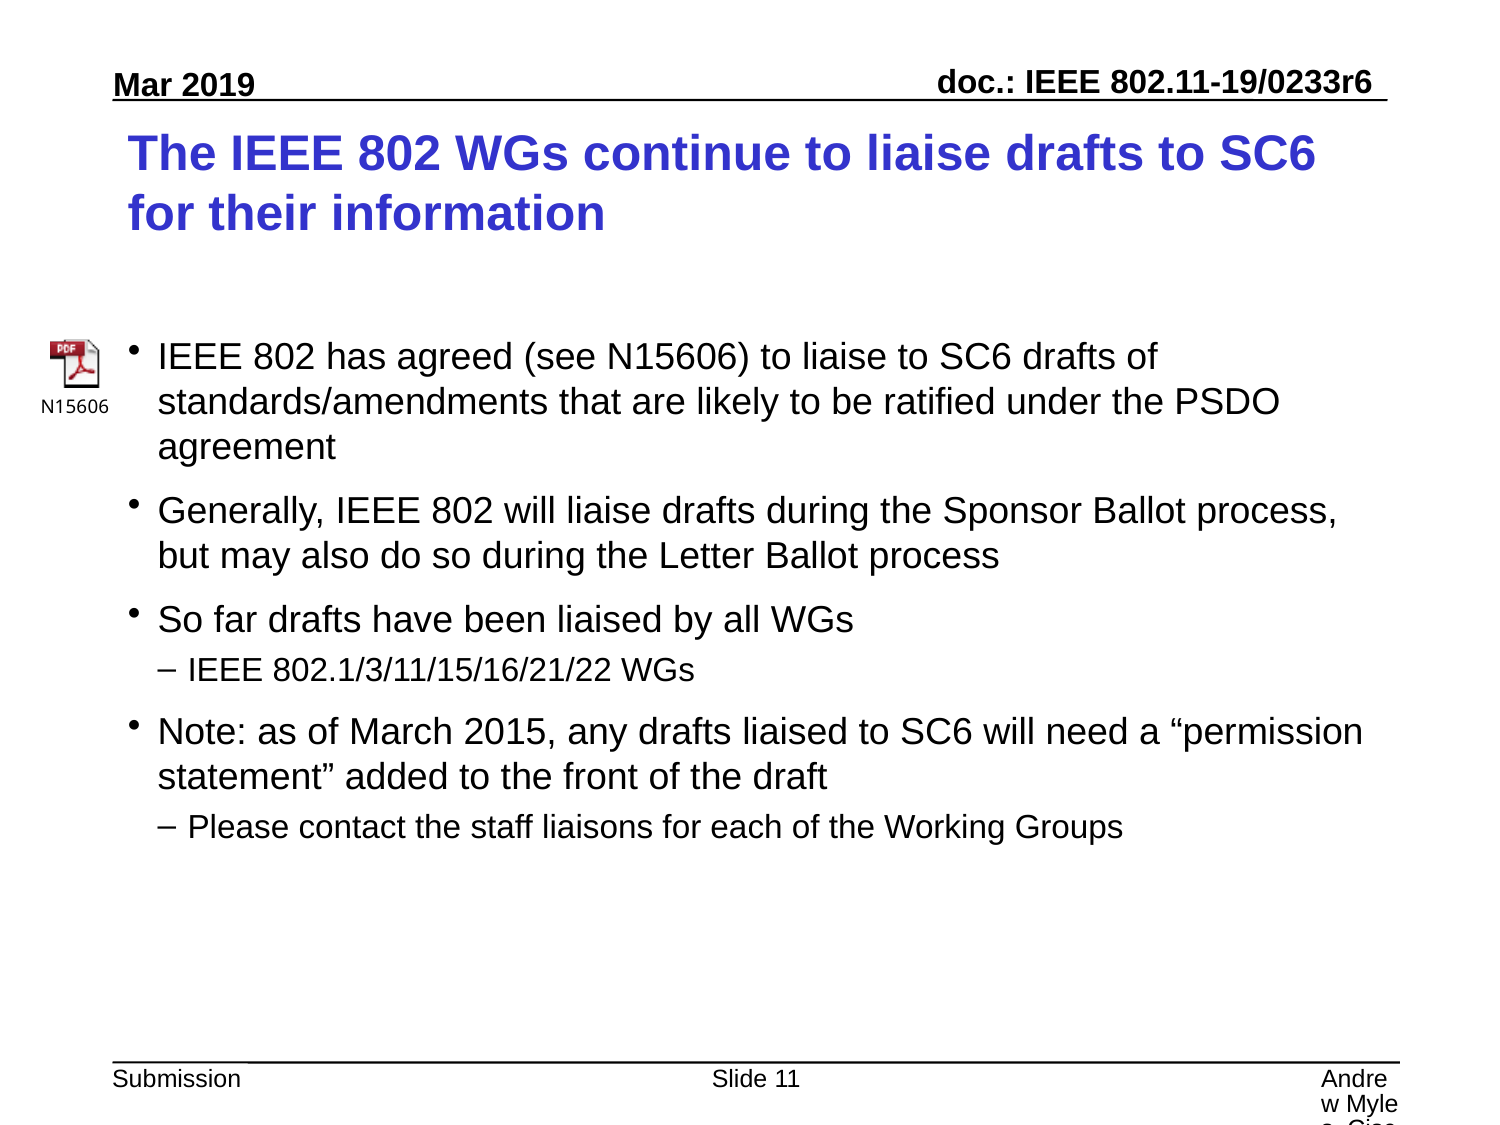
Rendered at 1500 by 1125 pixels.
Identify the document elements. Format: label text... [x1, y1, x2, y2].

slide_number Slide 11 [709, 1061, 803, 1093]
footer Andrew Myles, Cisco [1320, 1061, 1402, 1093]
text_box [0, 337, 151, 465]
list IEEE 802 has agreed (see N15606) to liaise to SC6 drafts of standards/amendments that are likely to be ratified under the PSDO agreement Generally, IEEE 802 will liaise drafts during the Sponsor Ballot process, but may also do so during the Letter Ballot process So far drafts have been liaised by all WGs IEEE 802.1/3/11/15/16/21/22 WGs Note: as of March 2015, any drafts liaised to SC6 will need a “permission statement” added to the front of the draft Please contact the staff liaisons for each of the Working Groups [112, 324, 1388, 1000]
title The IEEE 802 WGs continue to liaise drafts to SC6 for their information [112, 112, 1388, 288]
